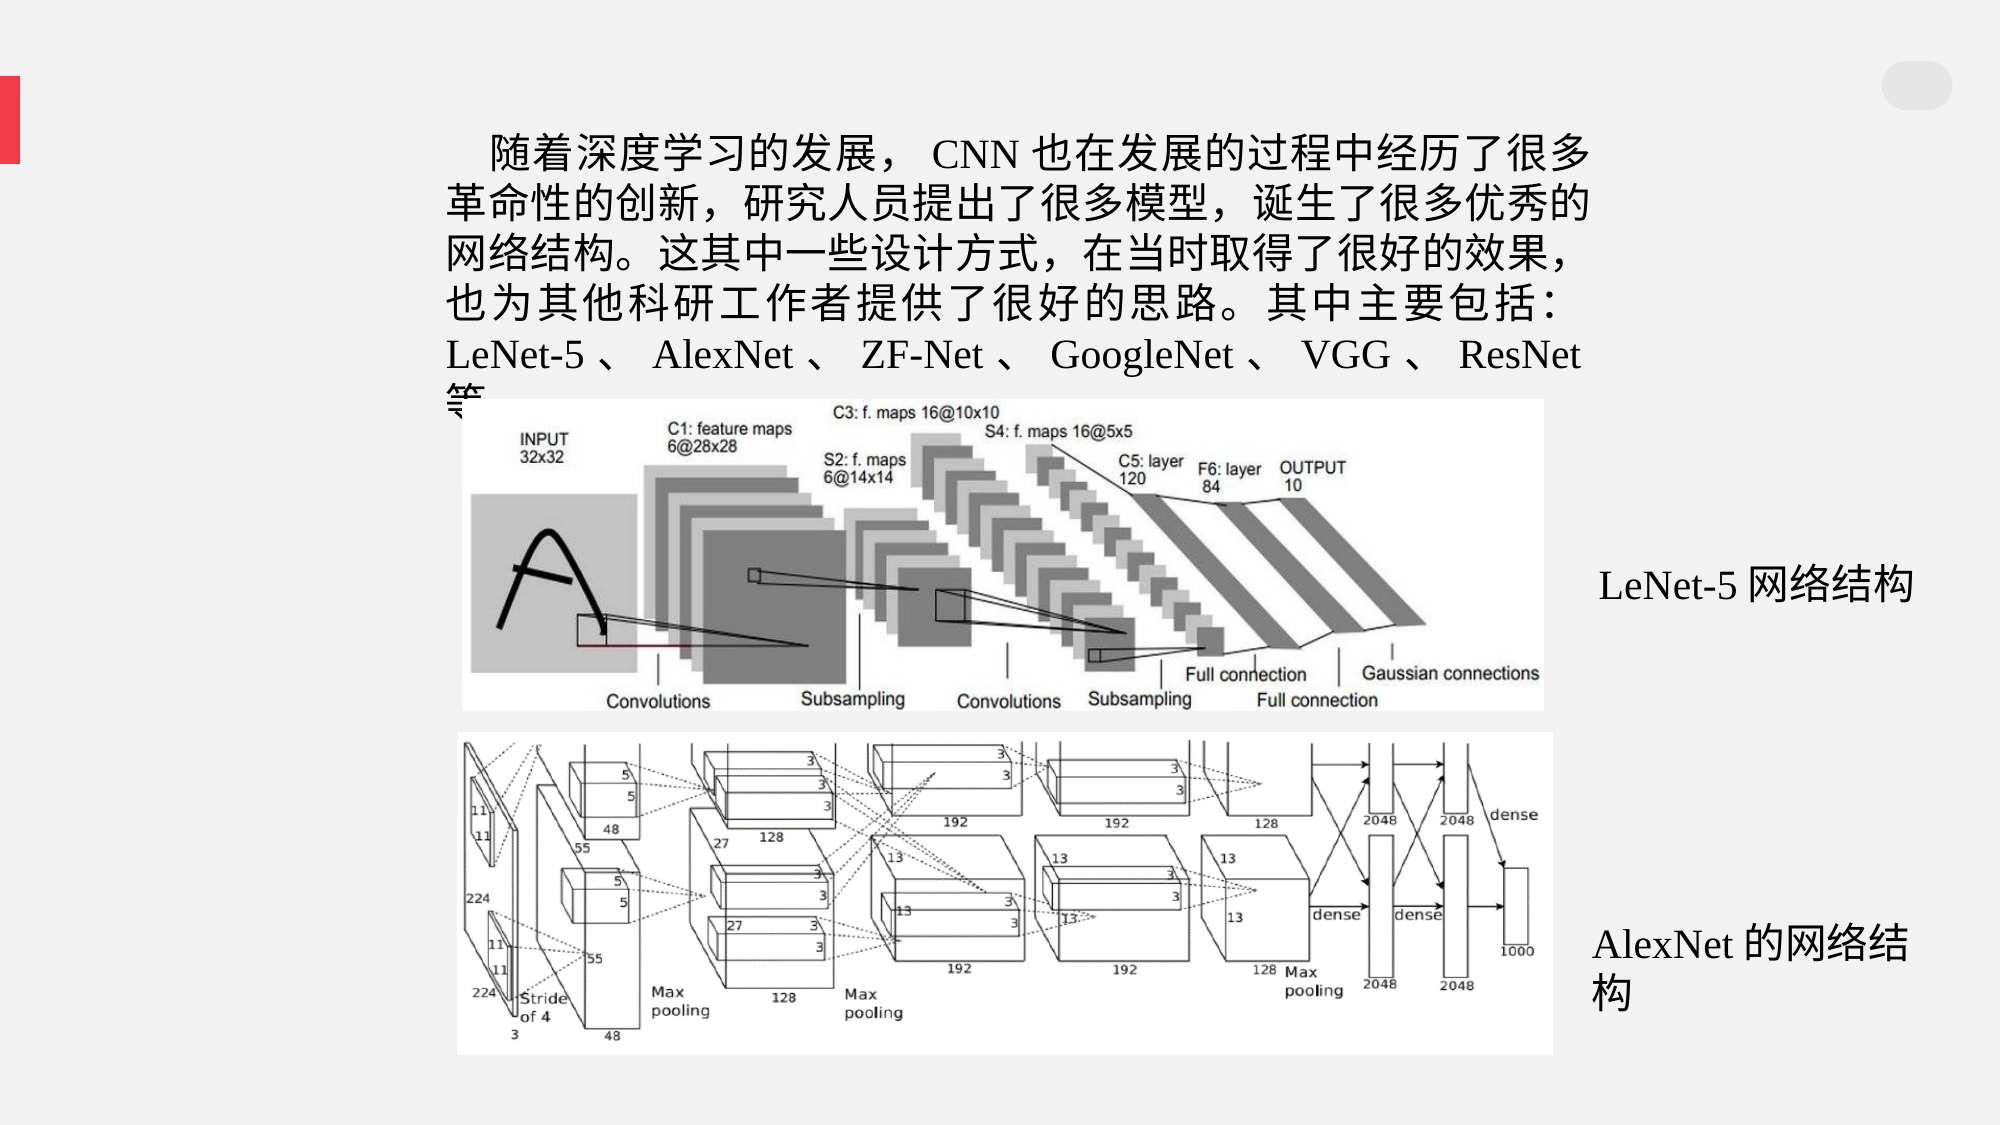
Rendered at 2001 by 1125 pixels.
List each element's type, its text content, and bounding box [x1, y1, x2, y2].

text_box AlexNet的网络结构 [1577, 909, 1938, 1024]
picture [457, 732, 1553, 1055]
text_box 随着深度学习的发展，CNN也在发展的过程中经历了很多革命性的创新，研究人员提出了很多模型，诞生了很多优秀的网络结构。这其中一些设计方式，在当时取得了很好的效果，也为其他科研工作者提供了很好的思路。其中主要包括：LeNet-5、AlexNet、ZF-Net、GoogleNet、VGG、ResNet等。 [430, 119, 1606, 435]
picture [462, 399, 1544, 711]
text_box LeNet-5网络结构 [1583, 550, 1938, 616]
